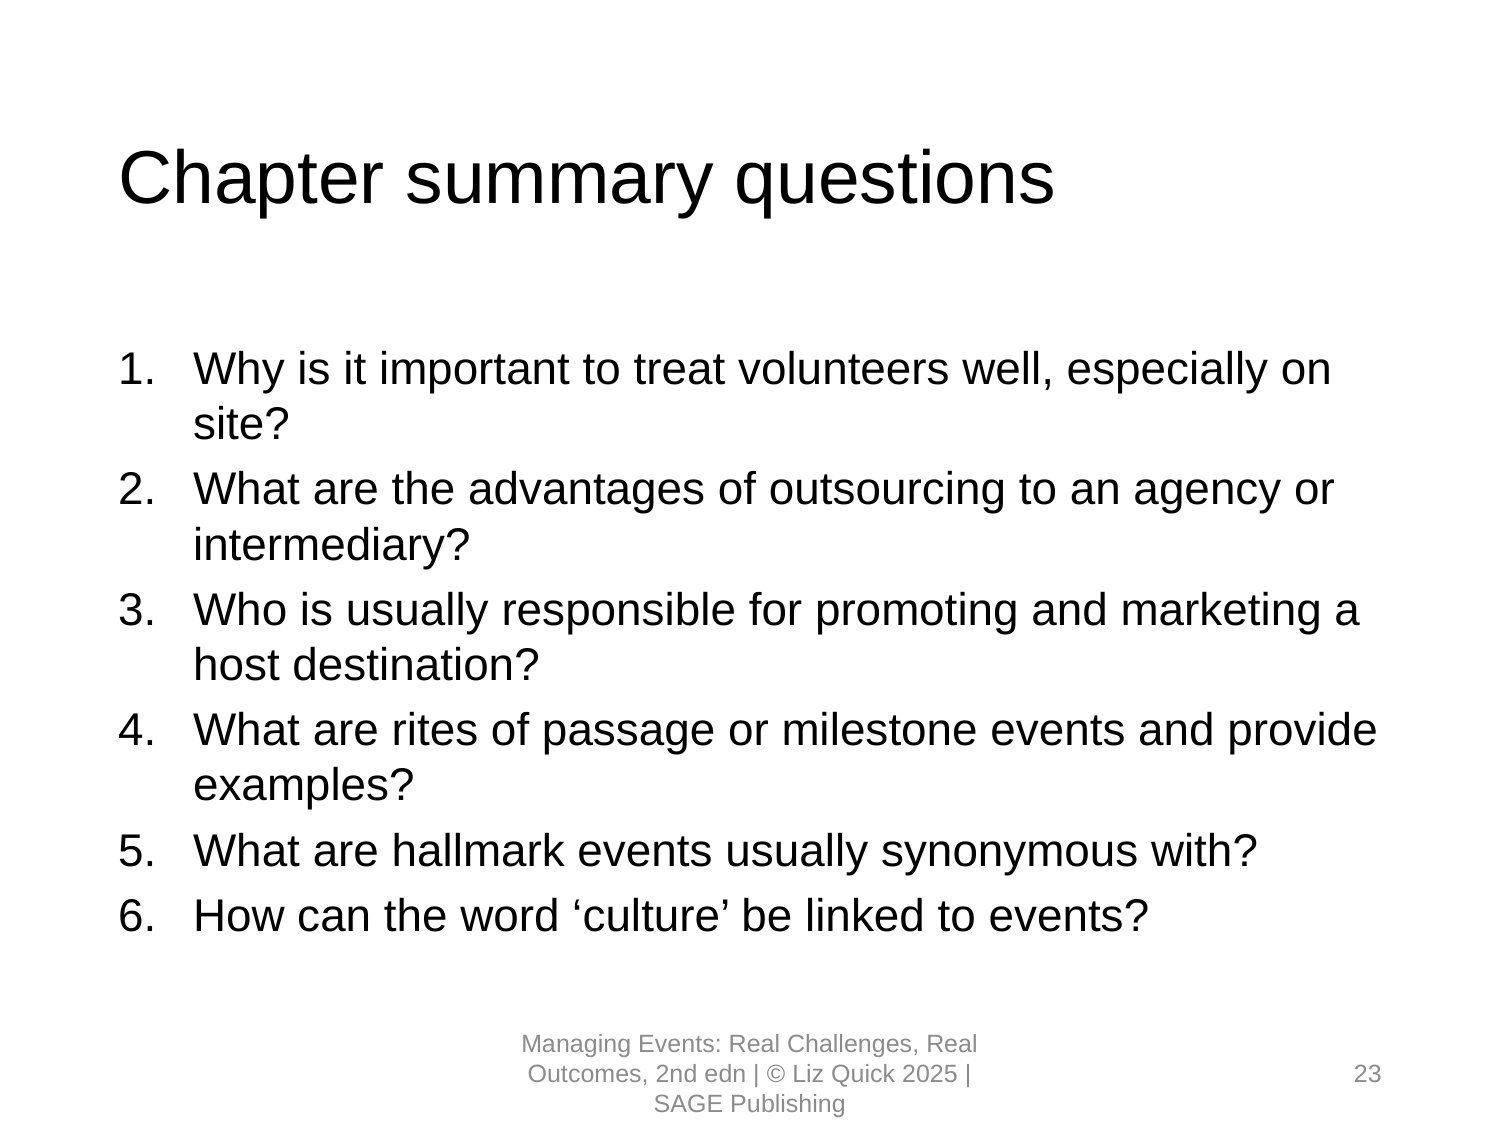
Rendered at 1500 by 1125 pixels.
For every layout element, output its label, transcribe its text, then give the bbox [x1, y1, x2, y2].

footer Managing Events: Real Challenges, Real Outcomes, 2nd edn | © Liz Quick 2025 | SAGE Publishing [496, 1042, 1004, 1103]
list Why is it important to treat volunteers well, especially on site? What are the advantages of outsourcing to an agency or intermediary? Who is usually responsible for promoting and marketing a host destination? What are rites of passage or milestone events and provide examples? What are hallmark events usually synonymous with? How can the word ‘culture’ be linked to events? [103, 331, 1397, 1013]
slide_number 23 [1059, 1042, 1397, 1103]
title Chapter summary questions [103, 70, 1397, 288]
